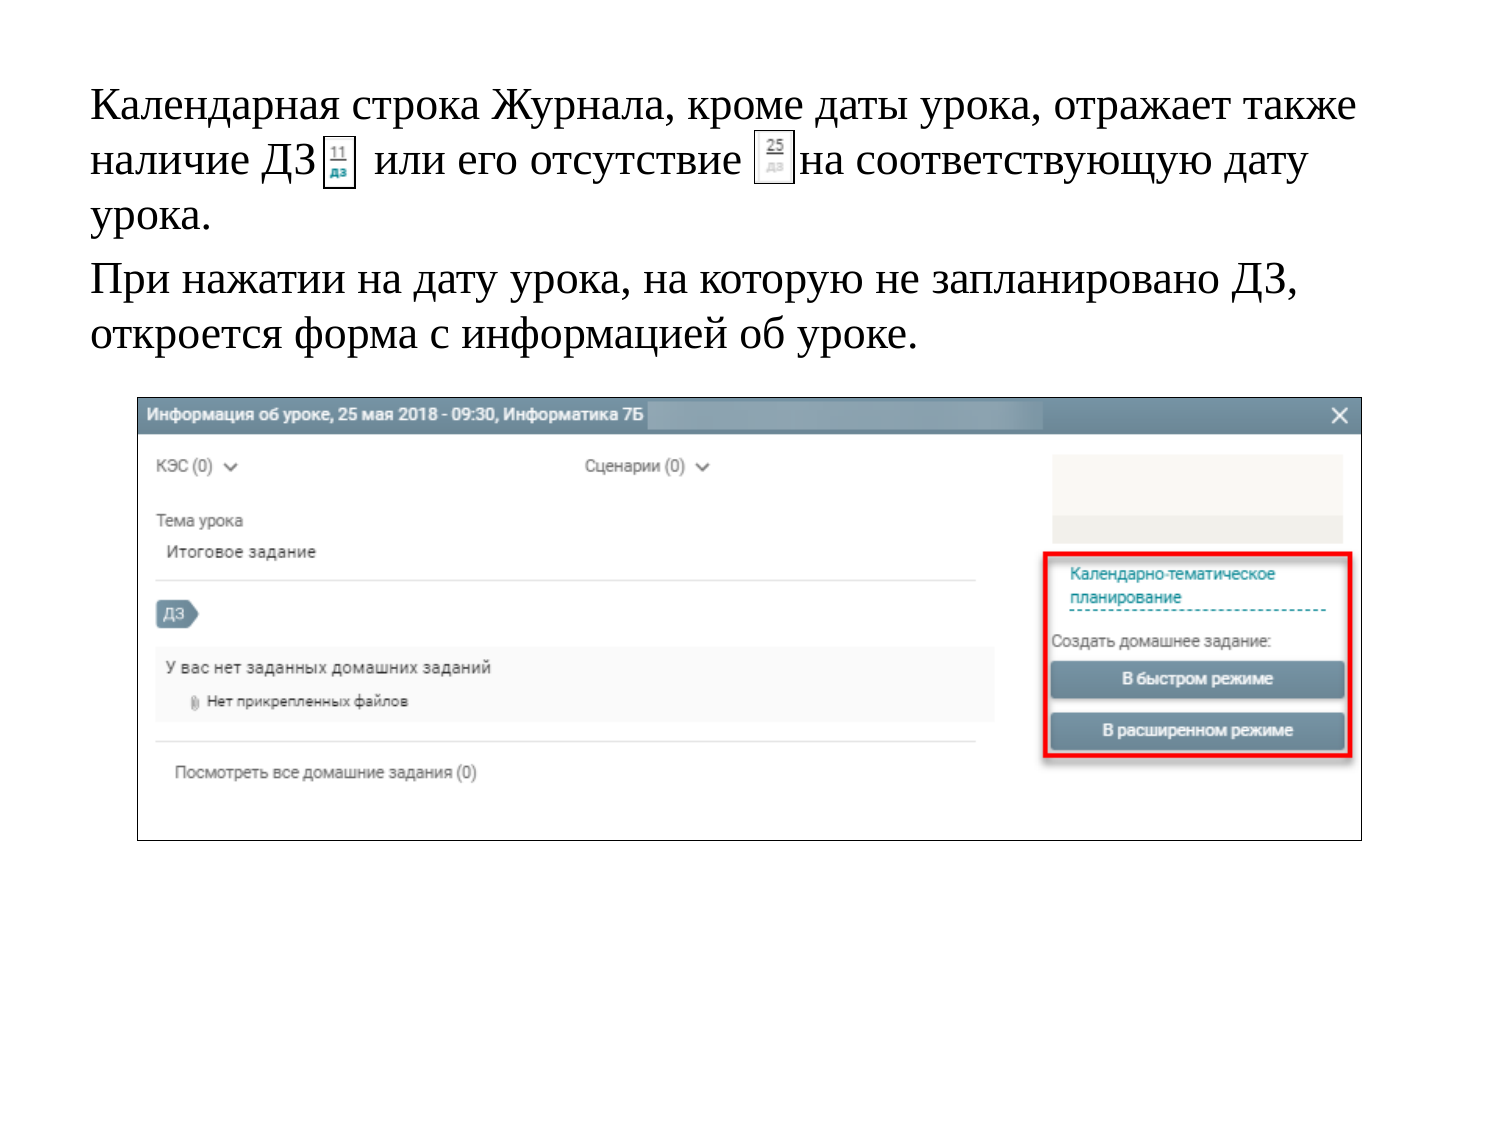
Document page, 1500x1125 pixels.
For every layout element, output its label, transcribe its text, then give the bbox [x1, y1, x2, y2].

list Календарная строка Журнала, кроме даты урока, отражает также наличие ДЗ или его отсутствие на соответствующую дату урока. При нажатии на дату урока, на которую не запланировано ДЗ, откроется форма с информацией об уроке. [75, 66, 1425, 1071]
picture [136, 396, 1363, 842]
picture [324, 136, 355, 188]
picture [754, 130, 794, 183]
